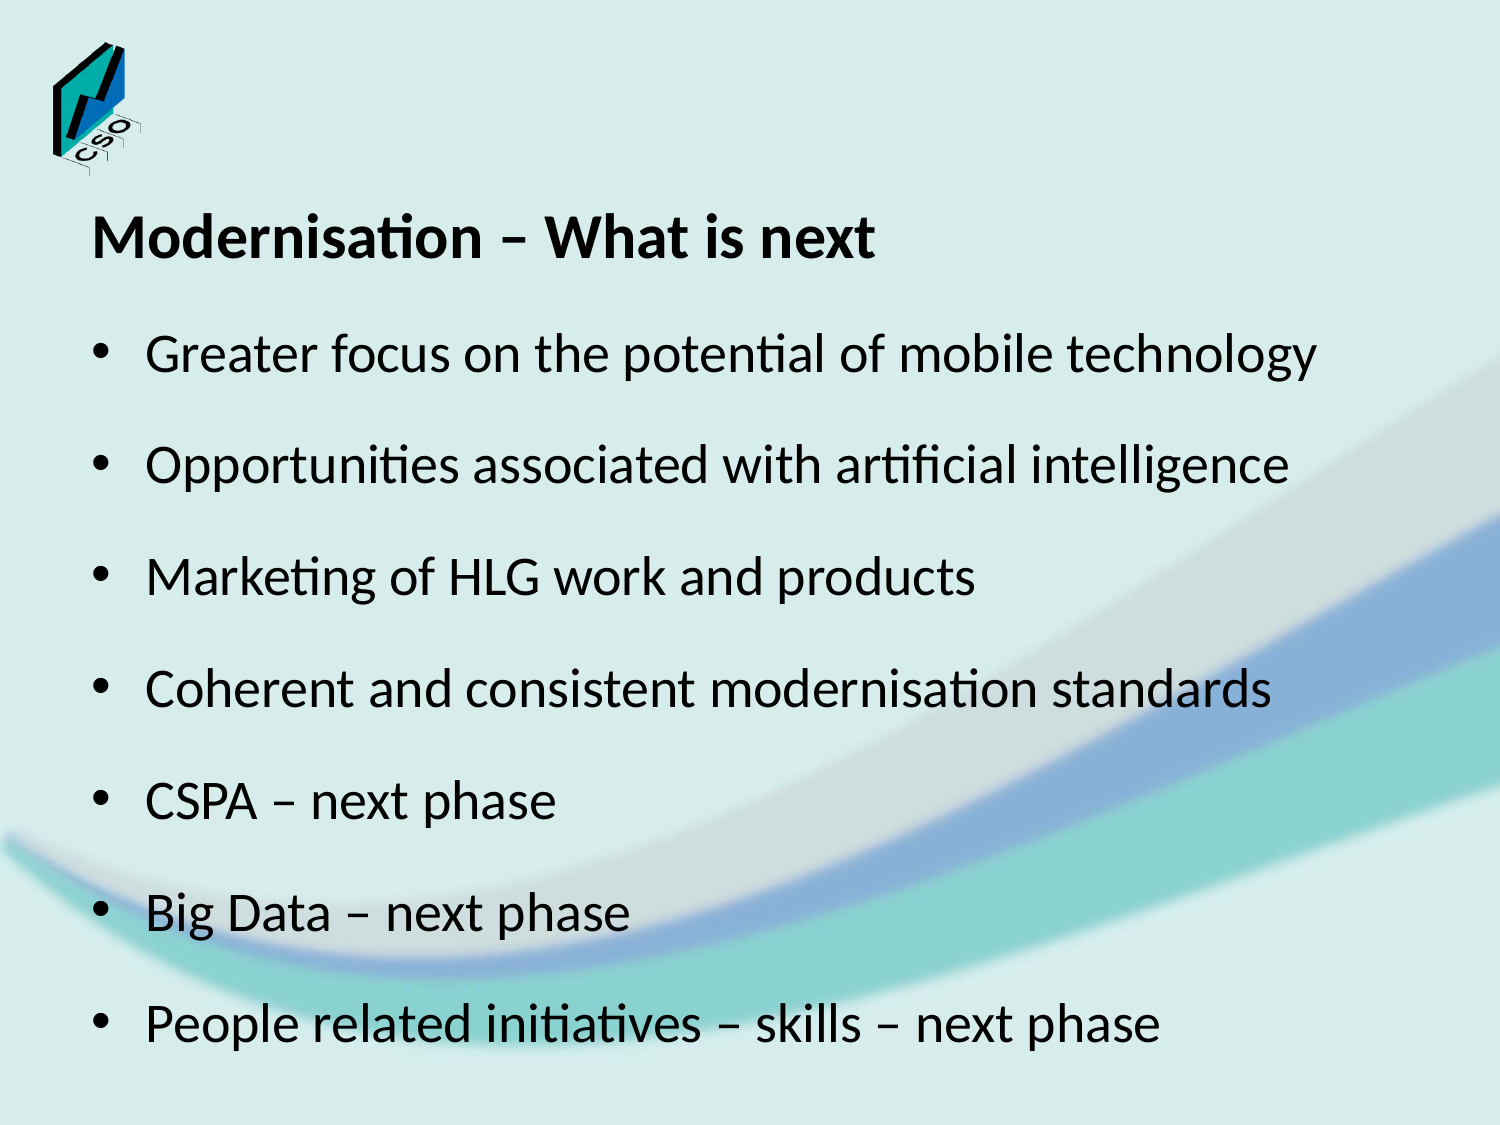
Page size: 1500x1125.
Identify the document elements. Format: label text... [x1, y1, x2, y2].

title [76, 113, 1427, 149]
picture [0, 0, 1500, 1125]
list Modernisation – What is next Greater focus on the potential of mobile technology Opportunities associated with artificial intelligence Marketing of HLG work and products Coherent and consistent modernisation standards CSPA – next phase Big Data – next phase People related initiatives – skills – next phase [76, 149, 1427, 1071]
